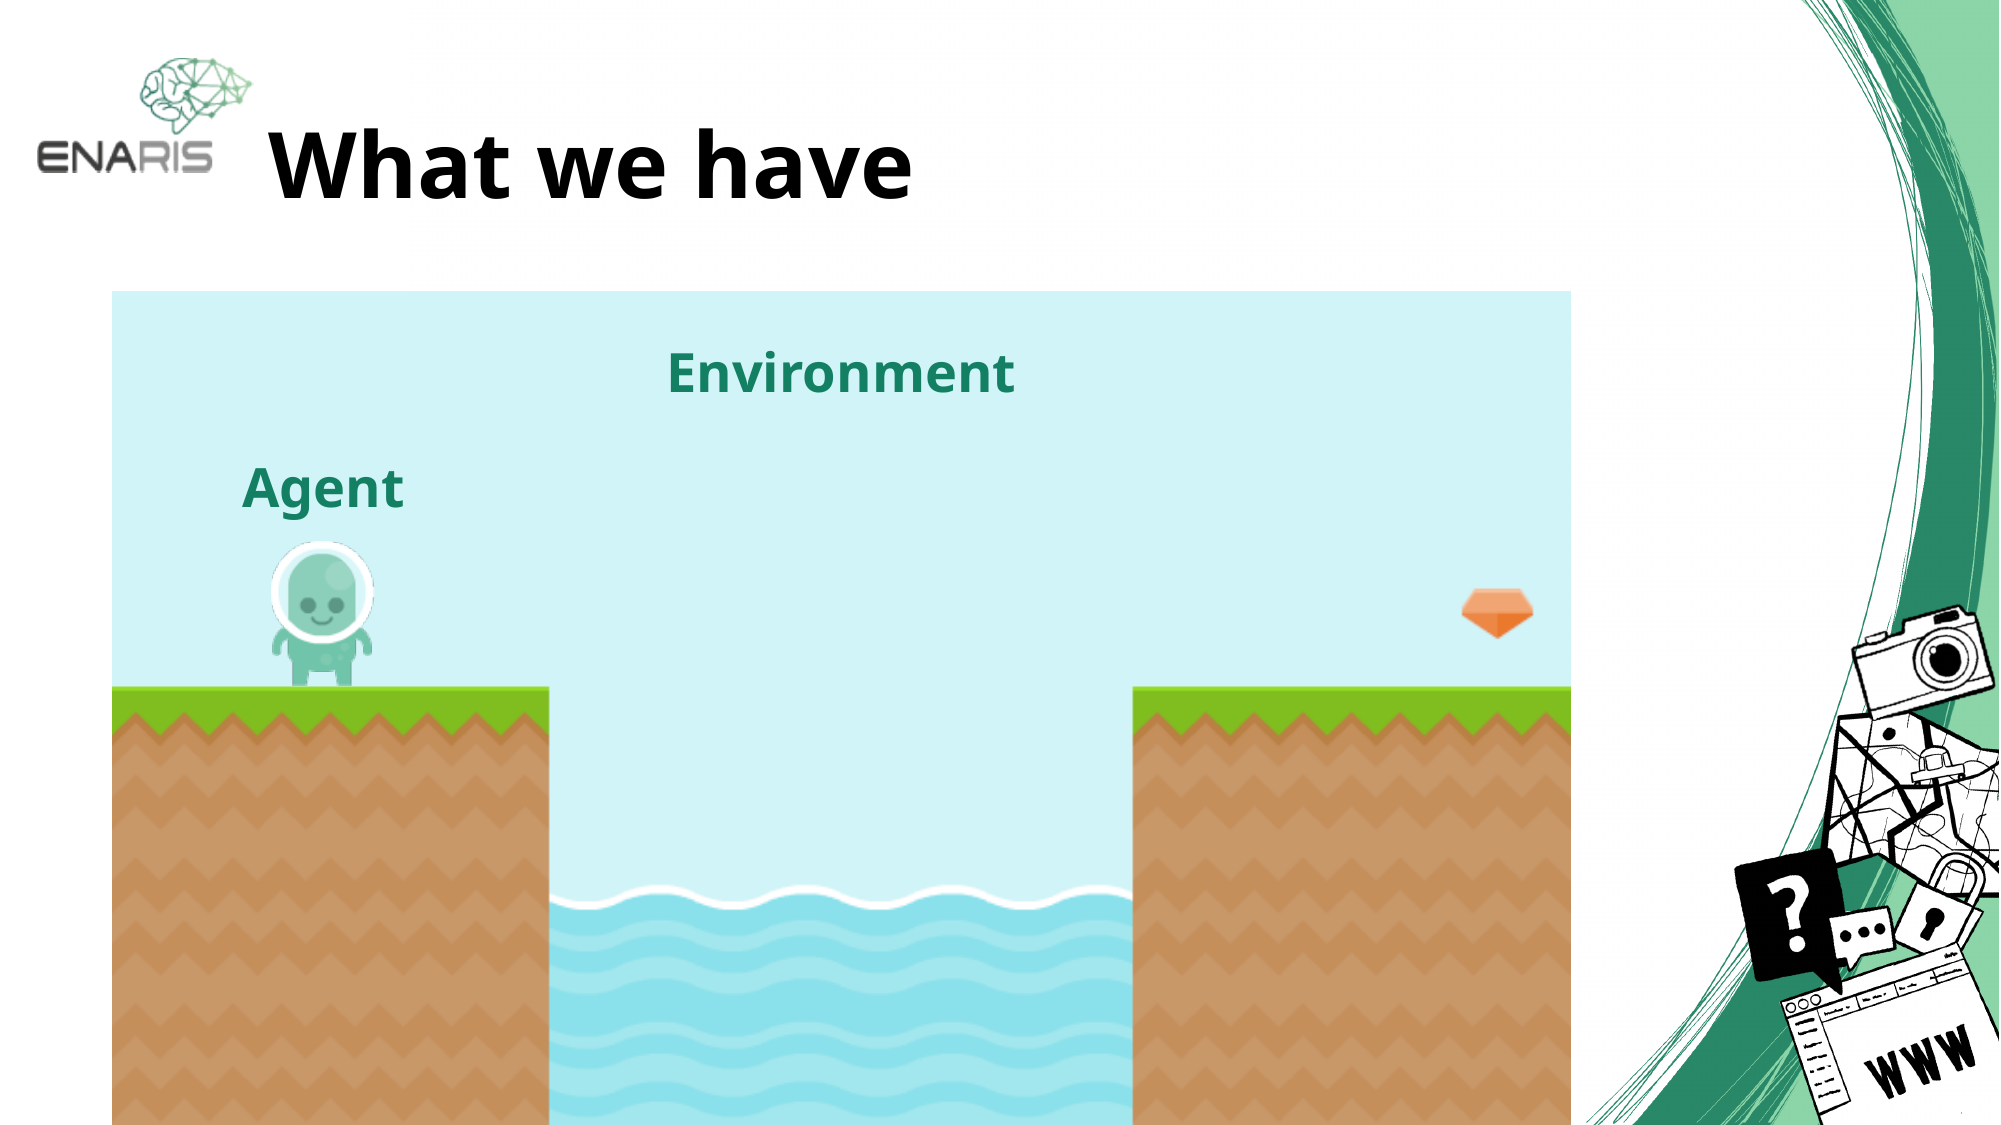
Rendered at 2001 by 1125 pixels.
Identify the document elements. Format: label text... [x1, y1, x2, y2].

picture [112, 0, 1999, 1125]
picture [37, 58, 254, 173]
title What we have [253, 59, 1863, 278]
